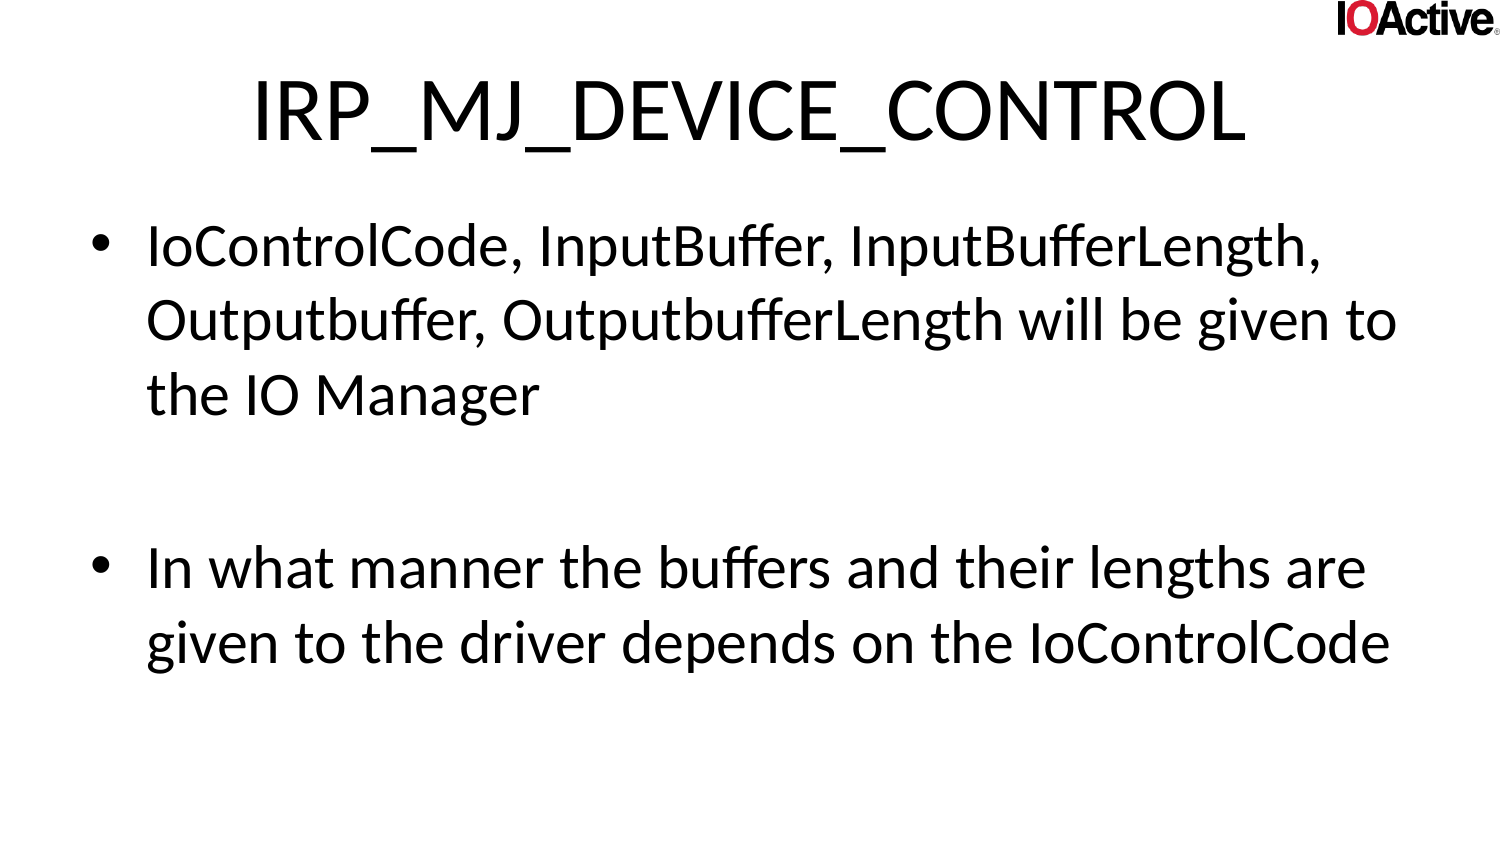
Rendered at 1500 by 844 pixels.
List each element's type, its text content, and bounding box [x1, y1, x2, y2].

title IRP_MJ_DEVICE_CONTROL [75, 33, 1425, 175]
list IoControlCode, InputBuffer, InputBufferLength, Outputbuffer, OutputbufferLength will be given to the IO Manager In what manner the buffers and their lengths are given to the driver depends on the IoControlCode [75, 196, 1425, 754]
picture [1337, 0, 1500, 36]
